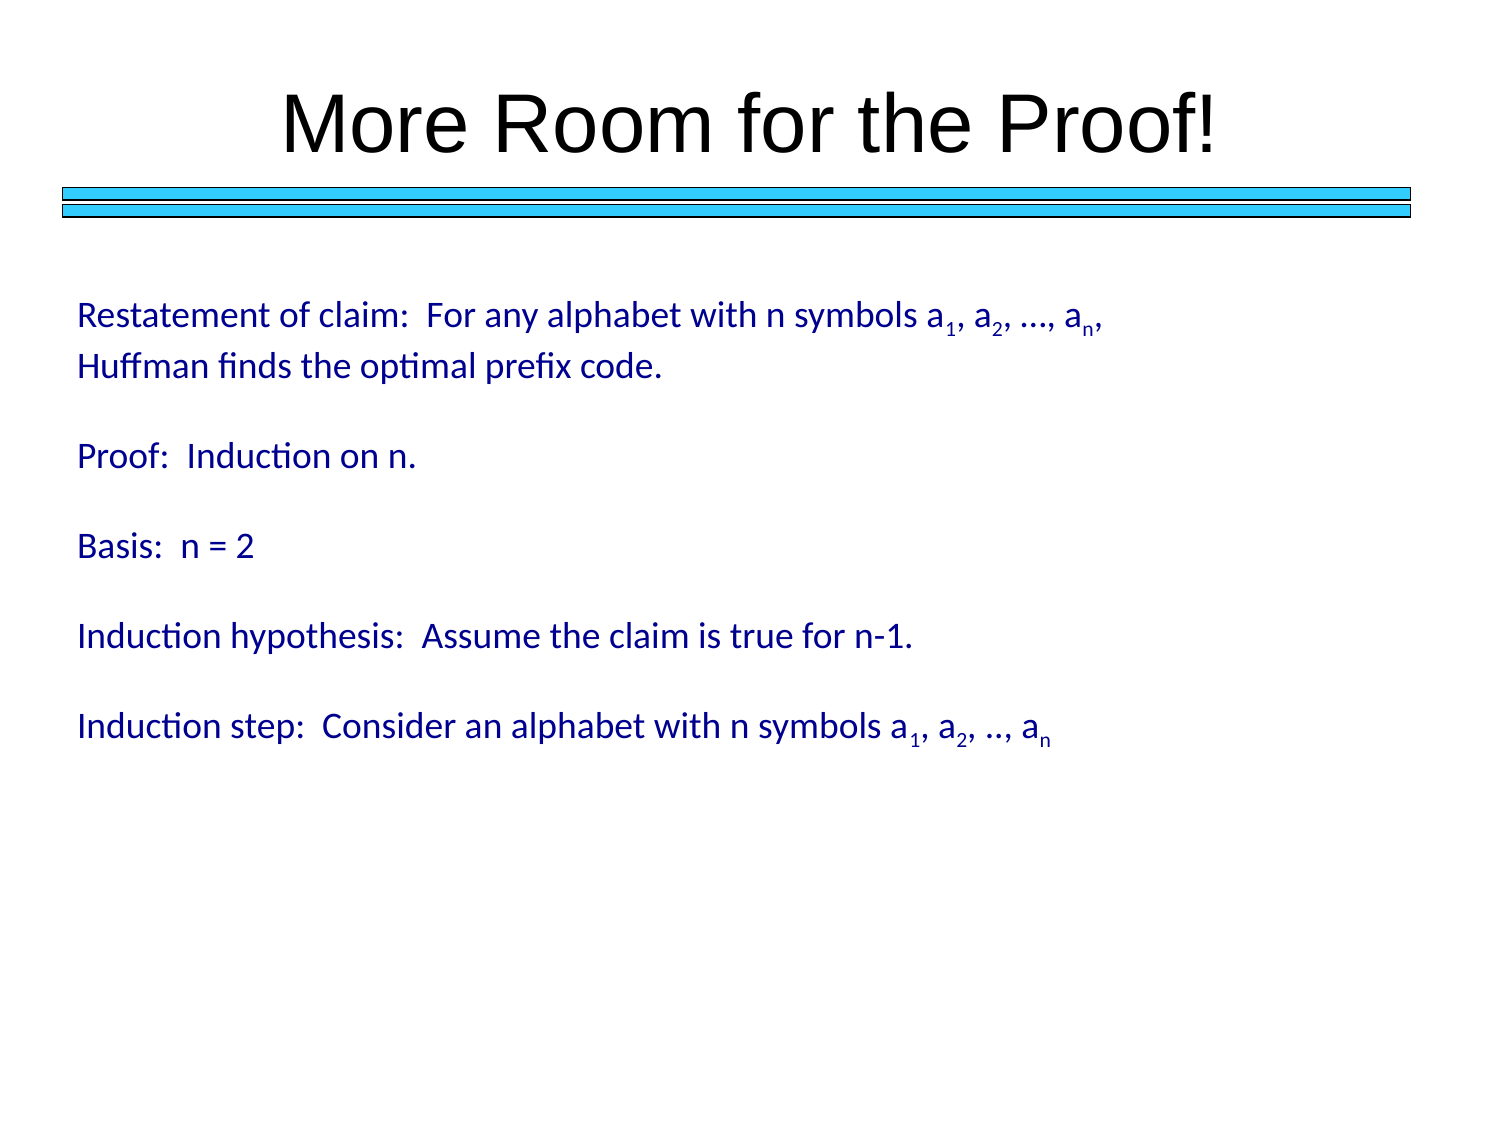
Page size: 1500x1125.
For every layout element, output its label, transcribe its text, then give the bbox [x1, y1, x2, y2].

text_box Restatement of claim: For any alphabet with n symbols a1, a2, …, an, Huffman finds the optimal prefix code. Proof: Induction on n. Basis: n = 2 Induction hypothesis: Assume the claim is true for n-1. Induction step: Consider an alphabet with n symbols a1, a2, .., an [62, 237, 1400, 760]
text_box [62, 187, 1411, 218]
title More Room for the Proof! [112, 24, 1388, 185]
